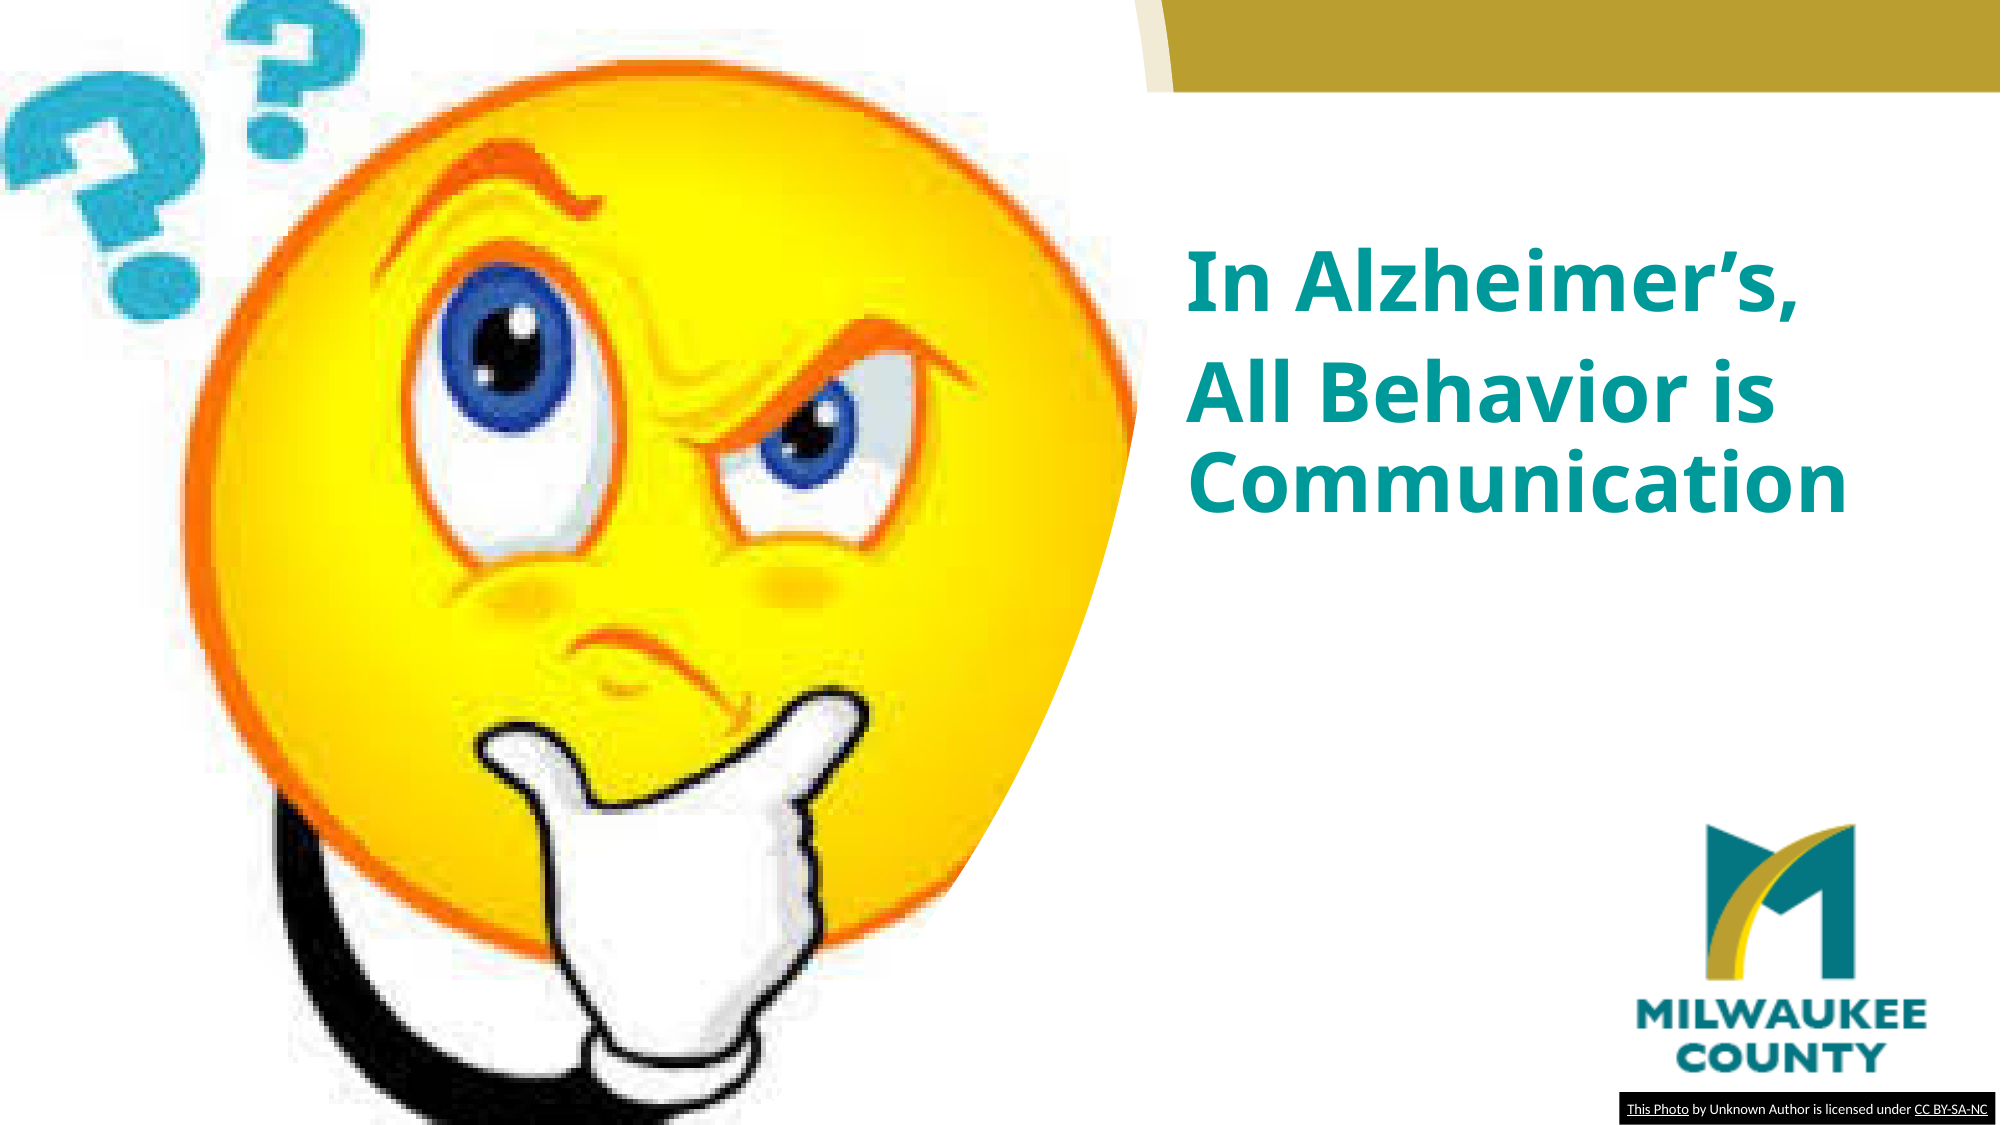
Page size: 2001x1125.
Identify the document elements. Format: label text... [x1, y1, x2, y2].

text_box [1154, 0, 1182, 476]
text_box This Photo by Unknown Author is licensed under CC BY-SA-NC [1619, 1092, 1996, 1125]
list In Alzheimer’s, All Behavior is Communication [1178, 231, 1979, 607]
picture [0, 0, 2000, 1125]
